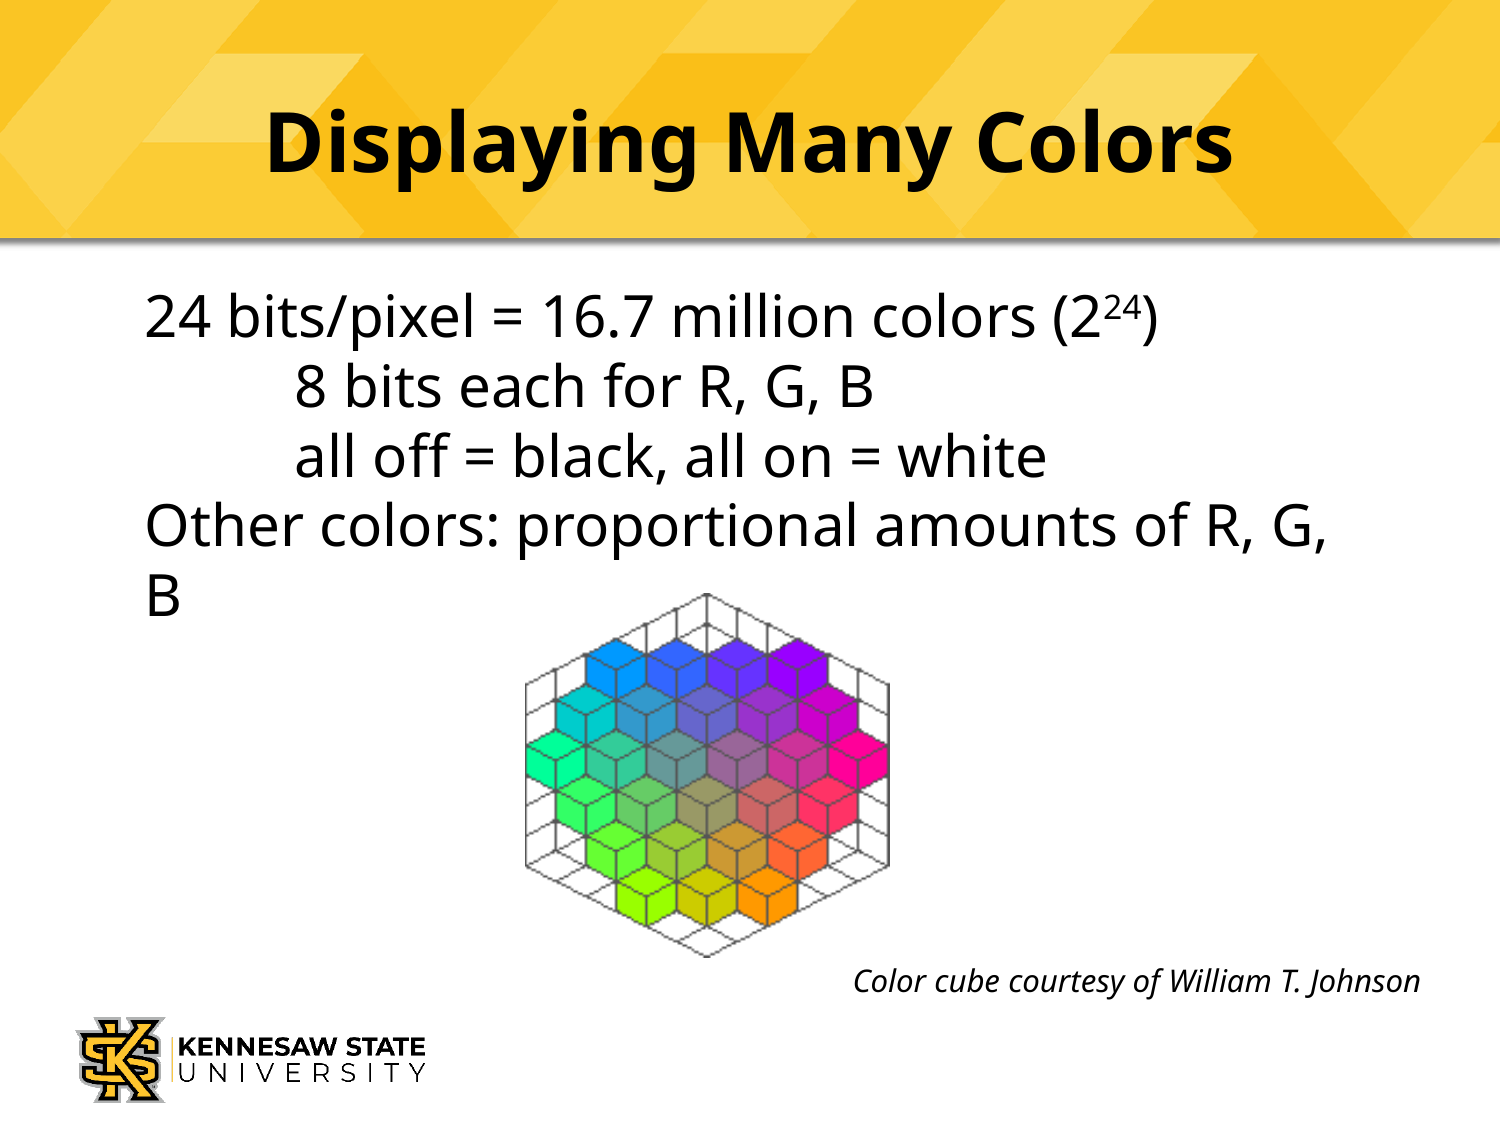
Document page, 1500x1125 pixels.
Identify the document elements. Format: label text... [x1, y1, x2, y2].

text_box Color cube courtesy of William T. Johnson [680, 952, 1440, 1008]
picture [0, 0, 1500, 251]
picture [75, 1017, 425, 1103]
text_box 24 bits/pixel = 16.7 million colors (224) 8 bits each for R, G, B all off = black, all on = white Other colors: proportional amounts of R, G, B [126, 269, 1393, 702]
title Displaying Many Colors [75, 45, 1425, 233]
picture [524, 593, 890, 958]
